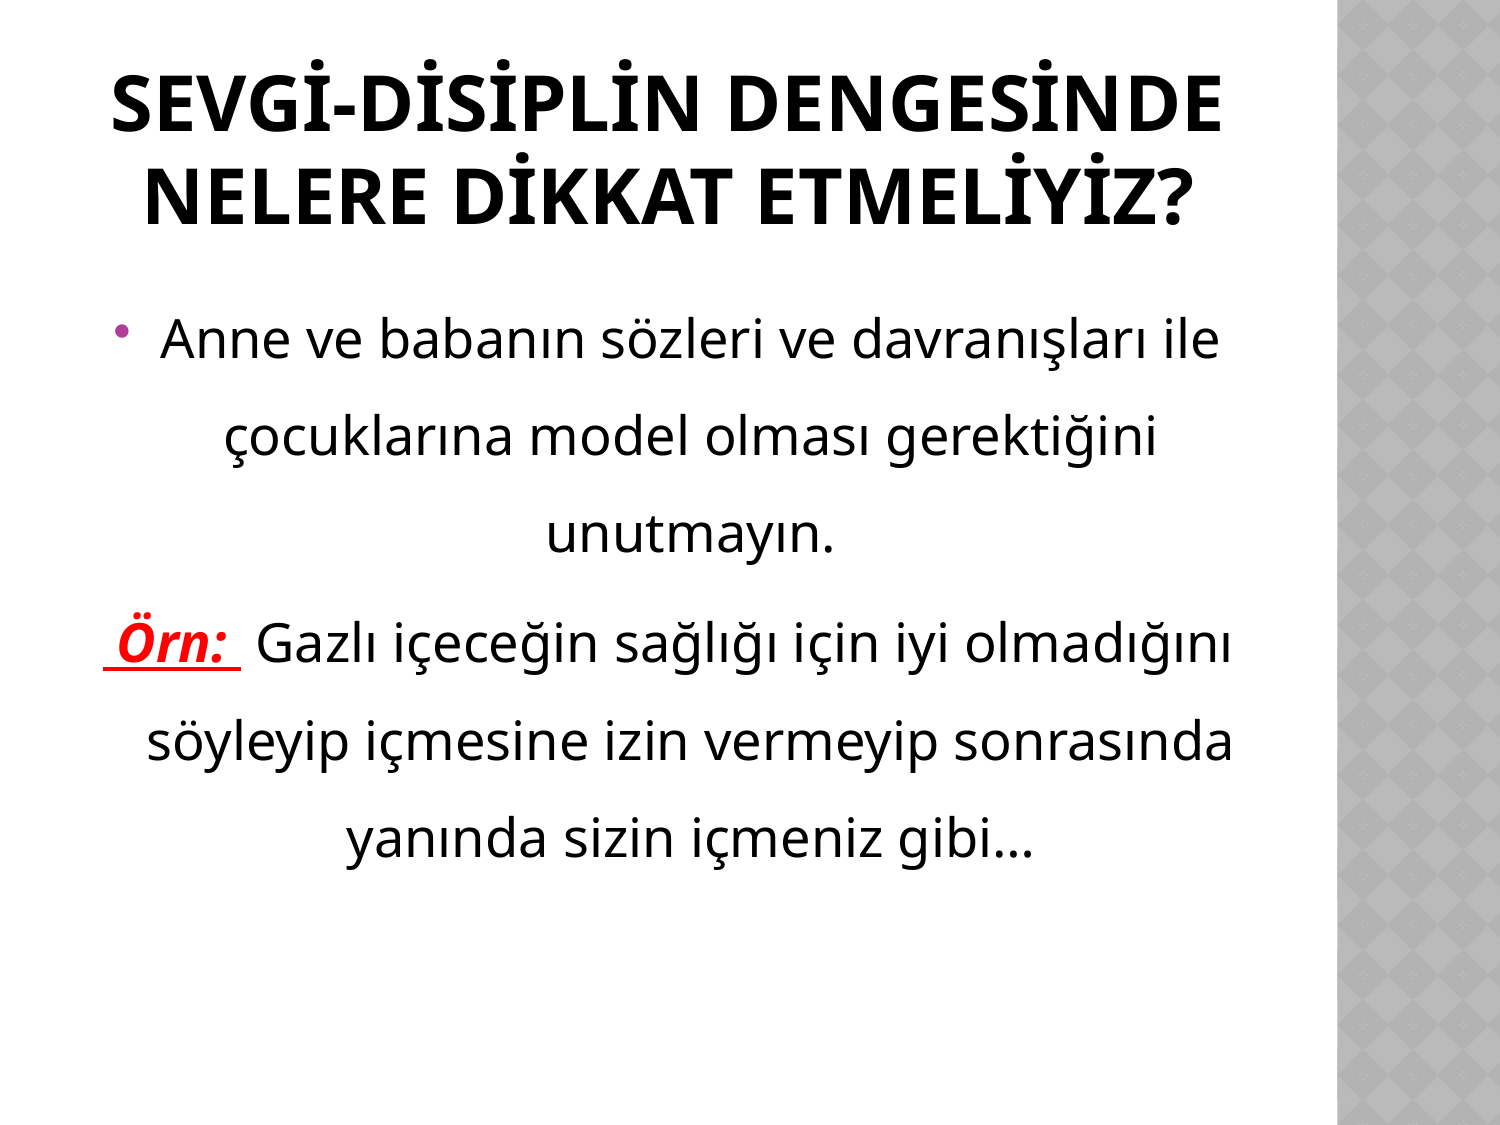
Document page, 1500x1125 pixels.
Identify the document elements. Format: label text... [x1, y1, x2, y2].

title SEVGİ-DİSİPLİN DENGESİNDE NELERE DİKKAT ETMELİYİZ? [75, 52, 1263, 240]
list Anne ve babanın sözleri ve davranışları ile çocuklarına model olması gerektiğini unutmayın. Örn: Gazlı içeceğin sağlığı için iyi olmadığını söyleyip içmesine izin vermeyip sonrasında yanında sizin içmeniz gibi… [75, 264, 1263, 1059]
